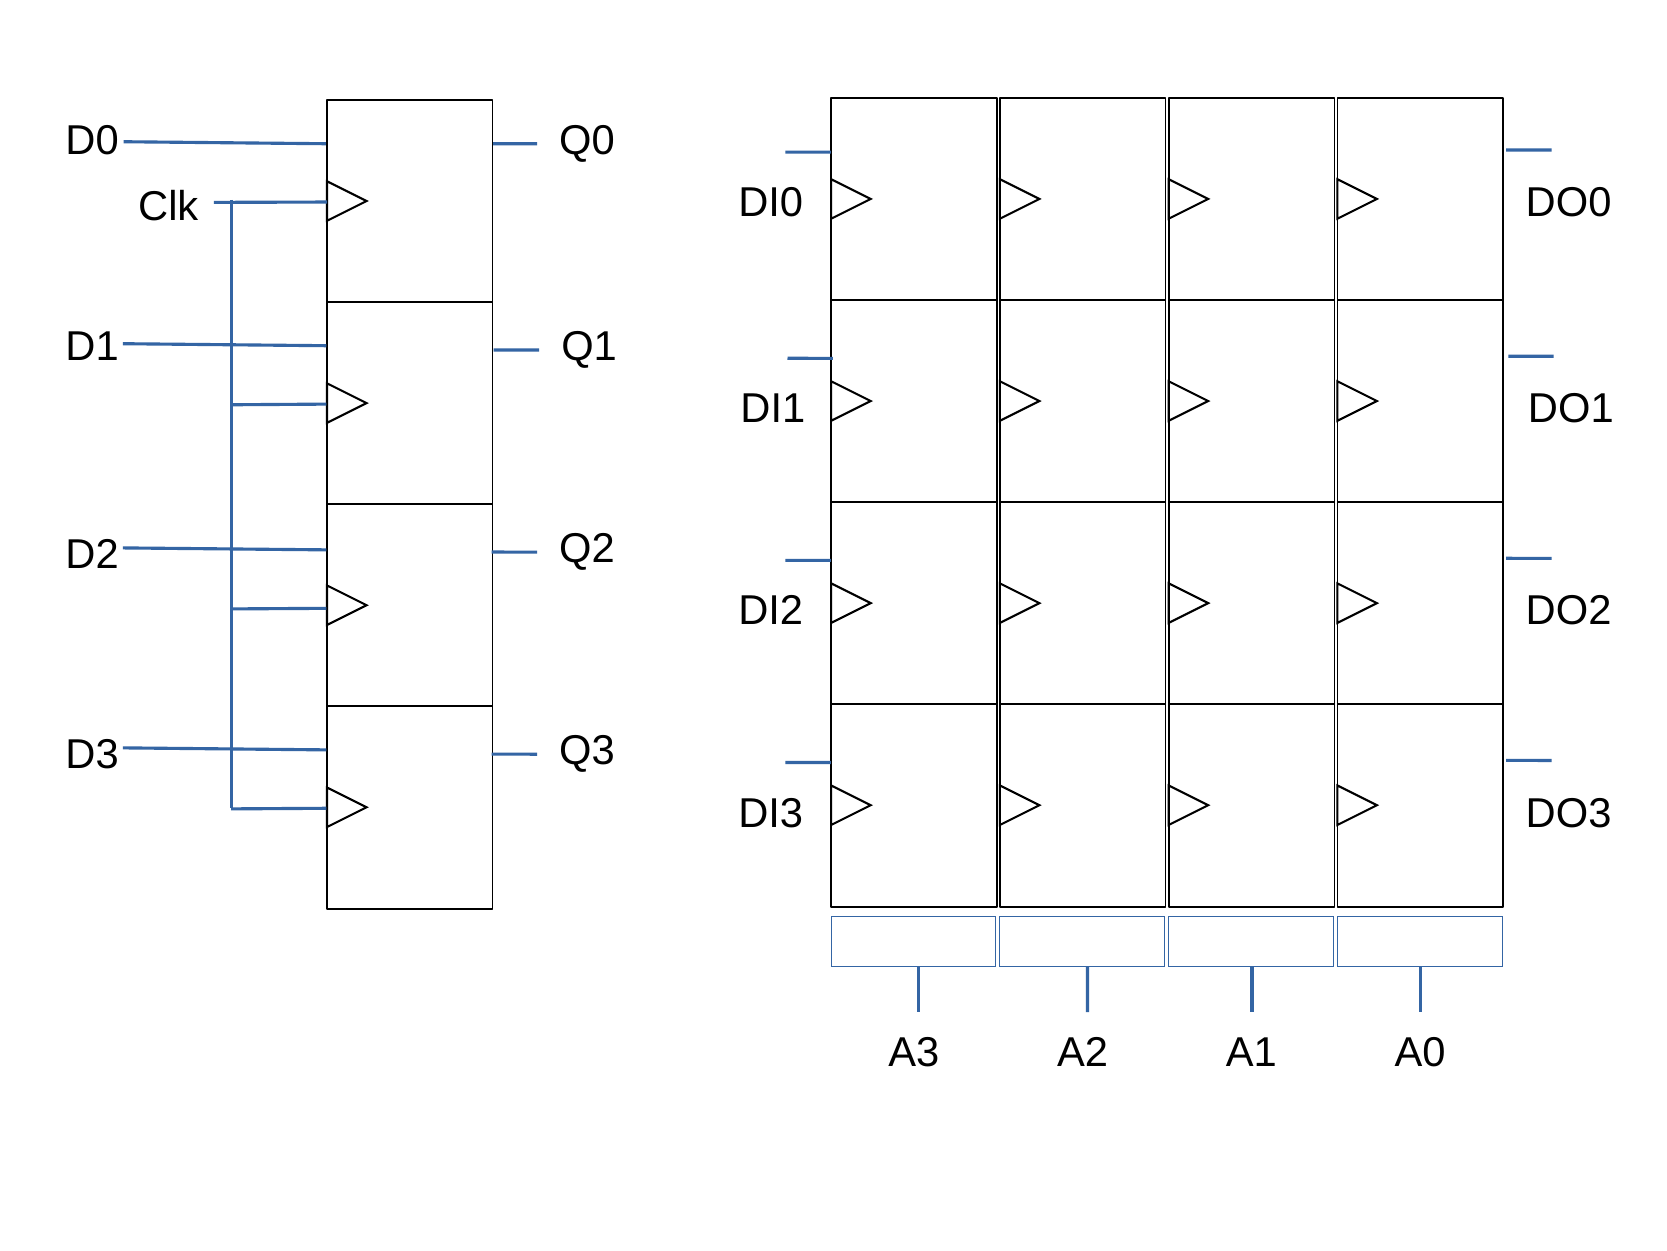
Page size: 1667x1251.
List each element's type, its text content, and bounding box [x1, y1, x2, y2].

text_box Clk [138, 179, 199, 230]
text_box D3 [65, 727, 119, 778]
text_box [830, 97, 995, 295]
text_box [1168, 916, 1334, 967]
text_box Q2 [559, 520, 616, 571]
text_box A0 [1394, 1025, 1446, 1075]
text_box DO3 [1525, 785, 1612, 836]
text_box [326, 99, 493, 297]
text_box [999, 501, 1163, 698]
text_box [1337, 703, 1504, 908]
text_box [830, 703, 995, 908]
text_box A3 [888, 1025, 940, 1075]
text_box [1168, 501, 1332, 698]
text_box DI1 [740, 381, 806, 432]
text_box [999, 703, 1164, 908]
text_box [999, 97, 1164, 294]
text_box DI0 [738, 174, 804, 225]
text_box DO2 [1525, 583, 1612, 634]
text_box Q3 [559, 722, 616, 773]
text_box D1 [65, 318, 119, 369]
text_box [1337, 299, 1504, 496]
text_box Q0 [559, 112, 616, 163]
text_box DI2 [738, 583, 804, 634]
text_box [1337, 916, 1503, 967]
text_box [326, 705, 493, 910]
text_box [1337, 501, 1504, 698]
text_box A2 [1057, 1025, 1109, 1075]
text_box D0 [65, 112, 119, 163]
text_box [999, 299, 1163, 496]
text_box DI3 [738, 785, 804, 836]
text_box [830, 501, 994, 699]
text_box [830, 299, 994, 497]
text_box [1168, 97, 1333, 294]
text_box [999, 916, 1165, 967]
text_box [326, 503, 493, 702]
text_box Q1 [561, 318, 618, 369]
text_box DO0 [1525, 174, 1612, 225]
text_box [1337, 97, 1504, 294]
text_box A1 [1225, 1025, 1278, 1075]
text_box [831, 916, 996, 967]
text_box D2 [65, 527, 119, 578]
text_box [1168, 299, 1332, 496]
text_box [1168, 703, 1333, 908]
text_box DO1 [1527, 381, 1614, 432]
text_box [326, 301, 493, 499]
